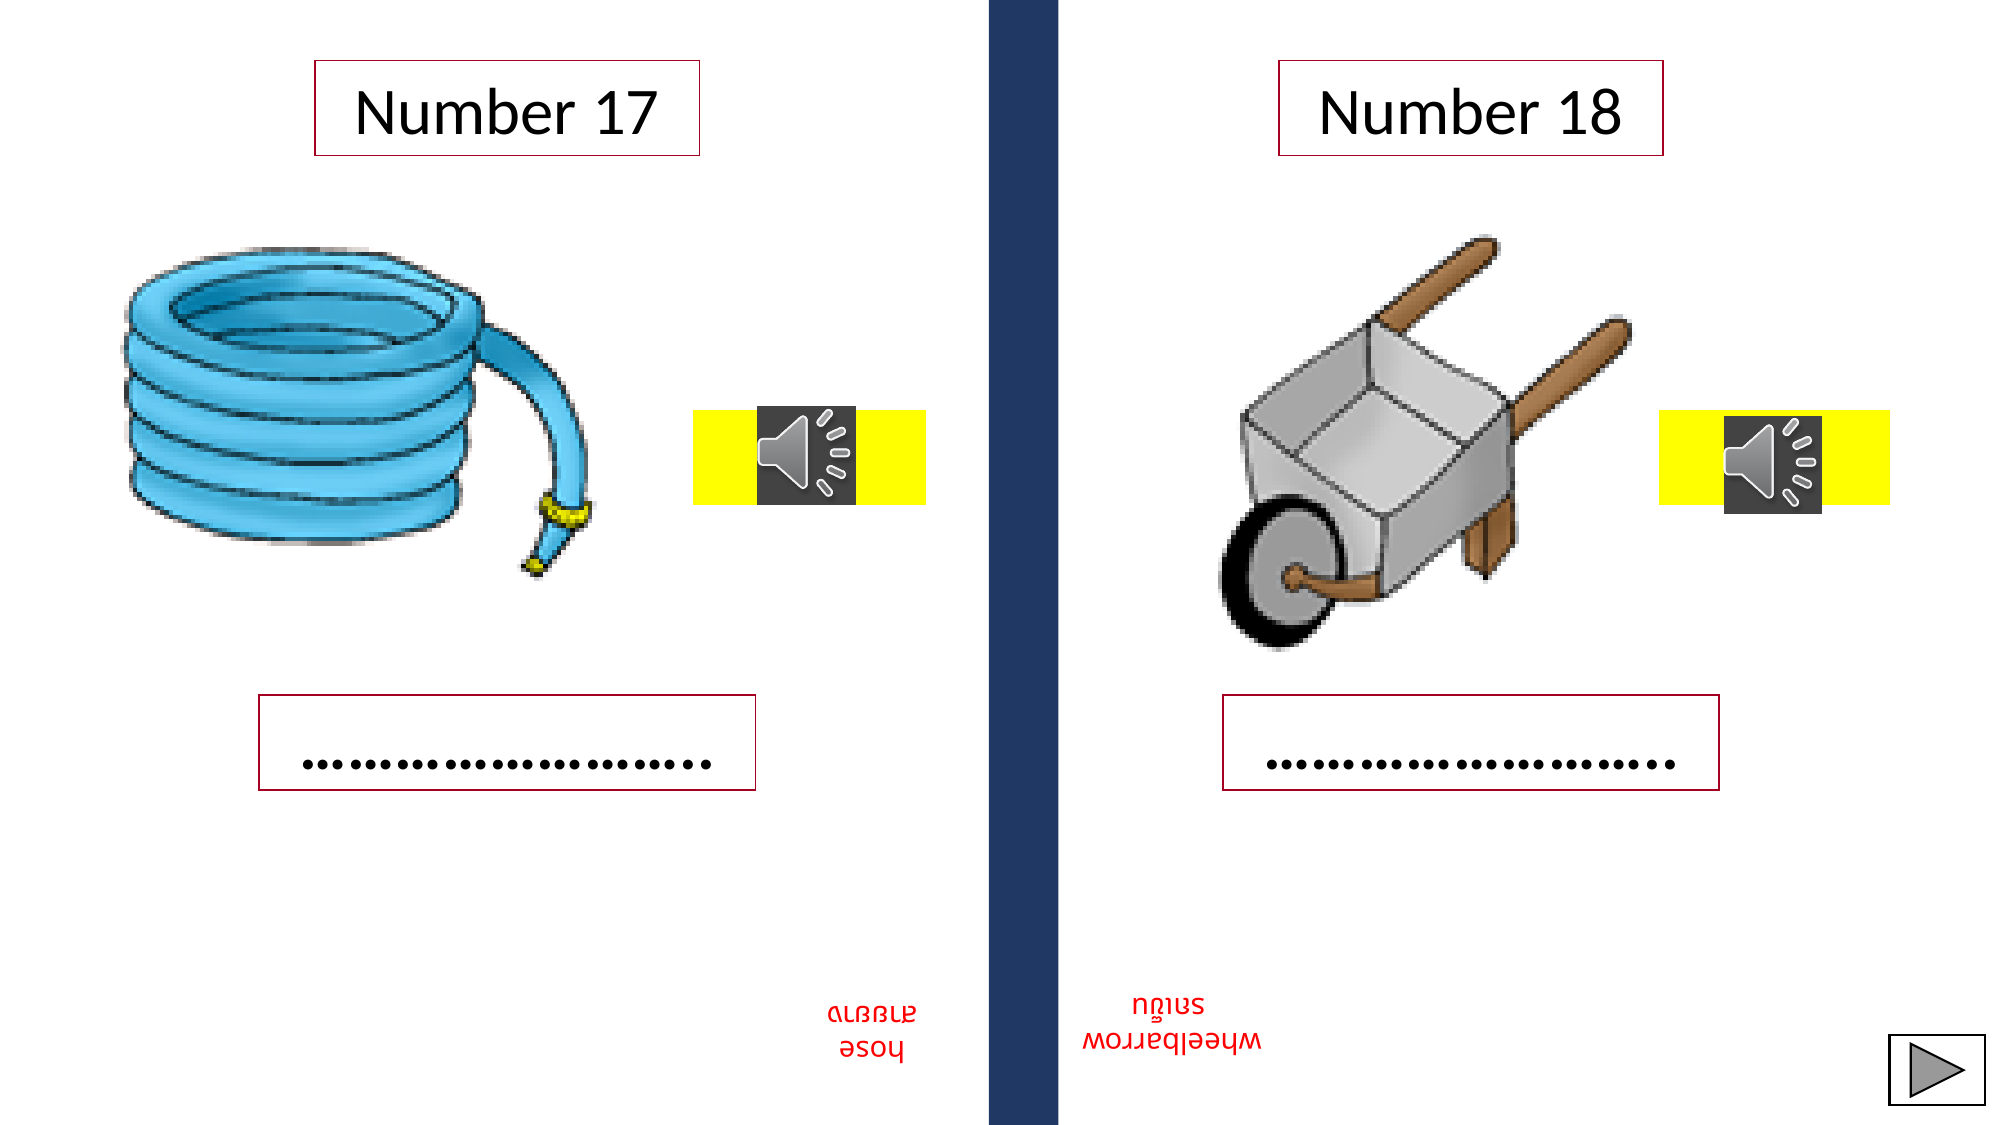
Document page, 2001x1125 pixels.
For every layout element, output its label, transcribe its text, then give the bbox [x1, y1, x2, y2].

table_header [857, 410, 926, 505]
picture [1722, 415, 1823, 515]
picture [756, 405, 857, 506]
text_box Number 17 [315, 60, 700, 156]
text_box wheelbarrow รถเข็น [1058, 985, 1278, 1071]
text_box [988, 0, 1059, 1125]
text_box hose สายยาง [778, 993, 967, 1078]
picture [1191, 234, 1664, 671]
text_box …………………….. [259, 695, 756, 790]
text_box [1888, 1034, 1986, 1106]
text_box …………………….. [1222, 695, 1720, 790]
text_box Number 18 [1278, 60, 1664, 156]
table_header [1664, 410, 1890, 505]
picture [80, 190, 642, 614]
table_header [693, 410, 756, 505]
